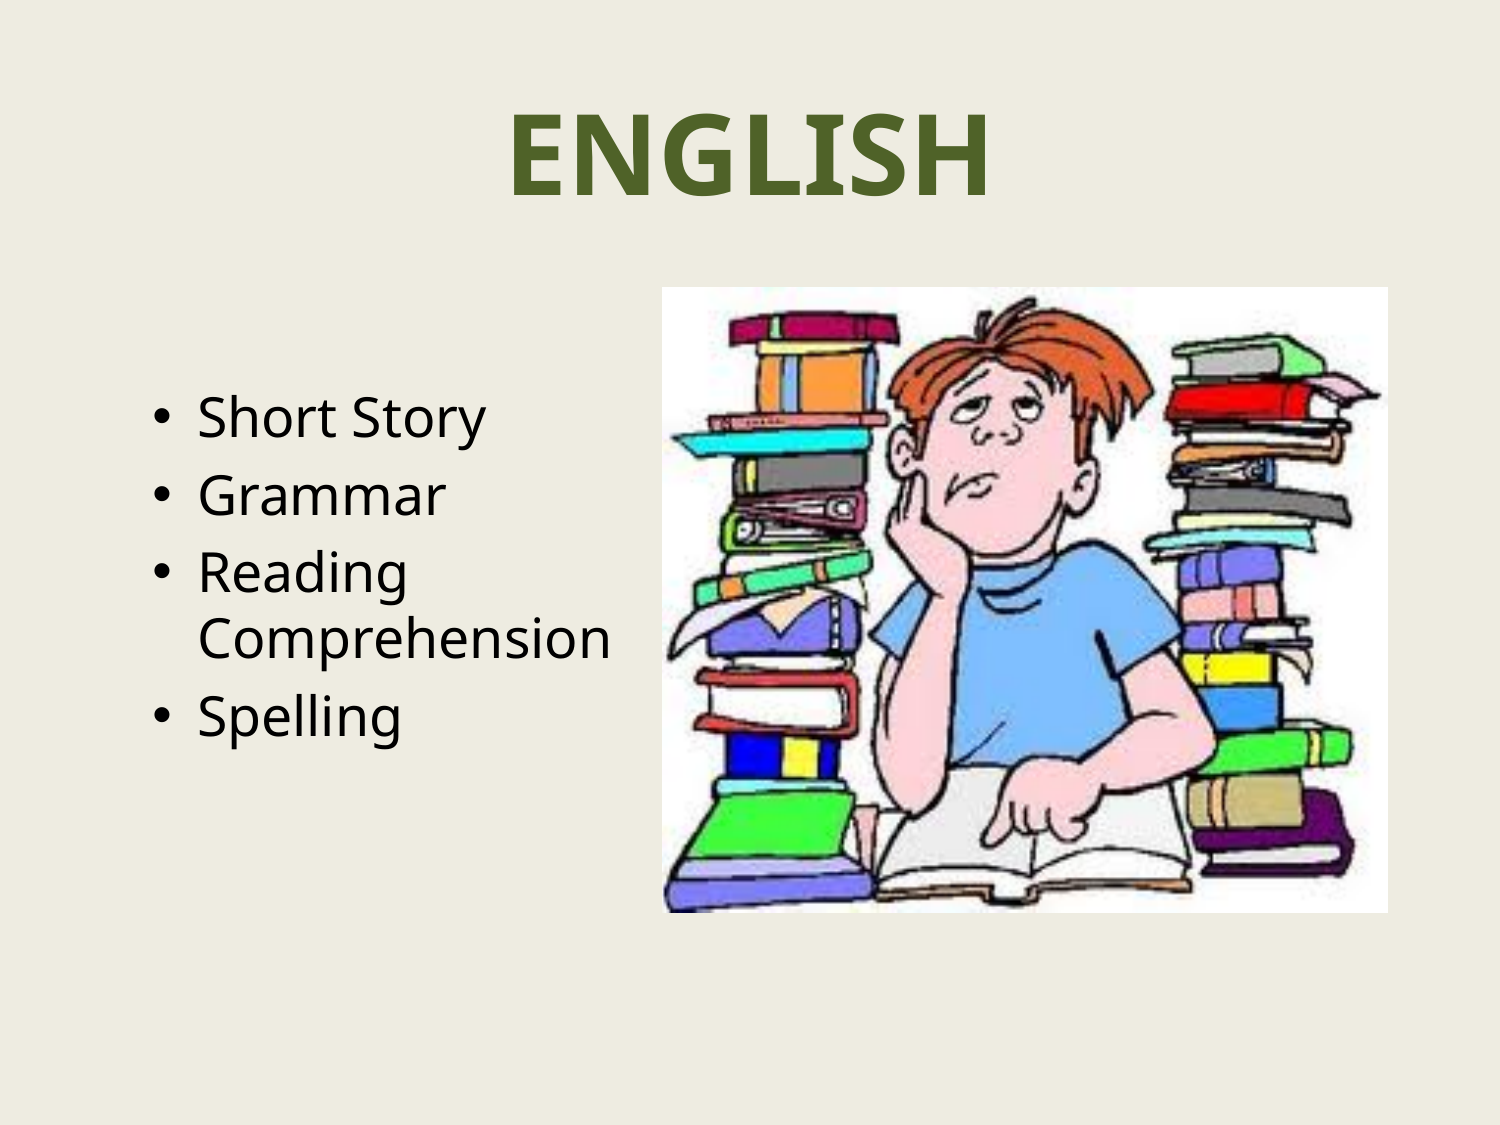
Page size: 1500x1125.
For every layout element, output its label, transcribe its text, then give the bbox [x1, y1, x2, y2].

list Short Story Grammar Reading Comprehension Spelling [137, 375, 631, 825]
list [662, 287, 1388, 913]
title ENGLISH [75, 44, 1425, 225]
